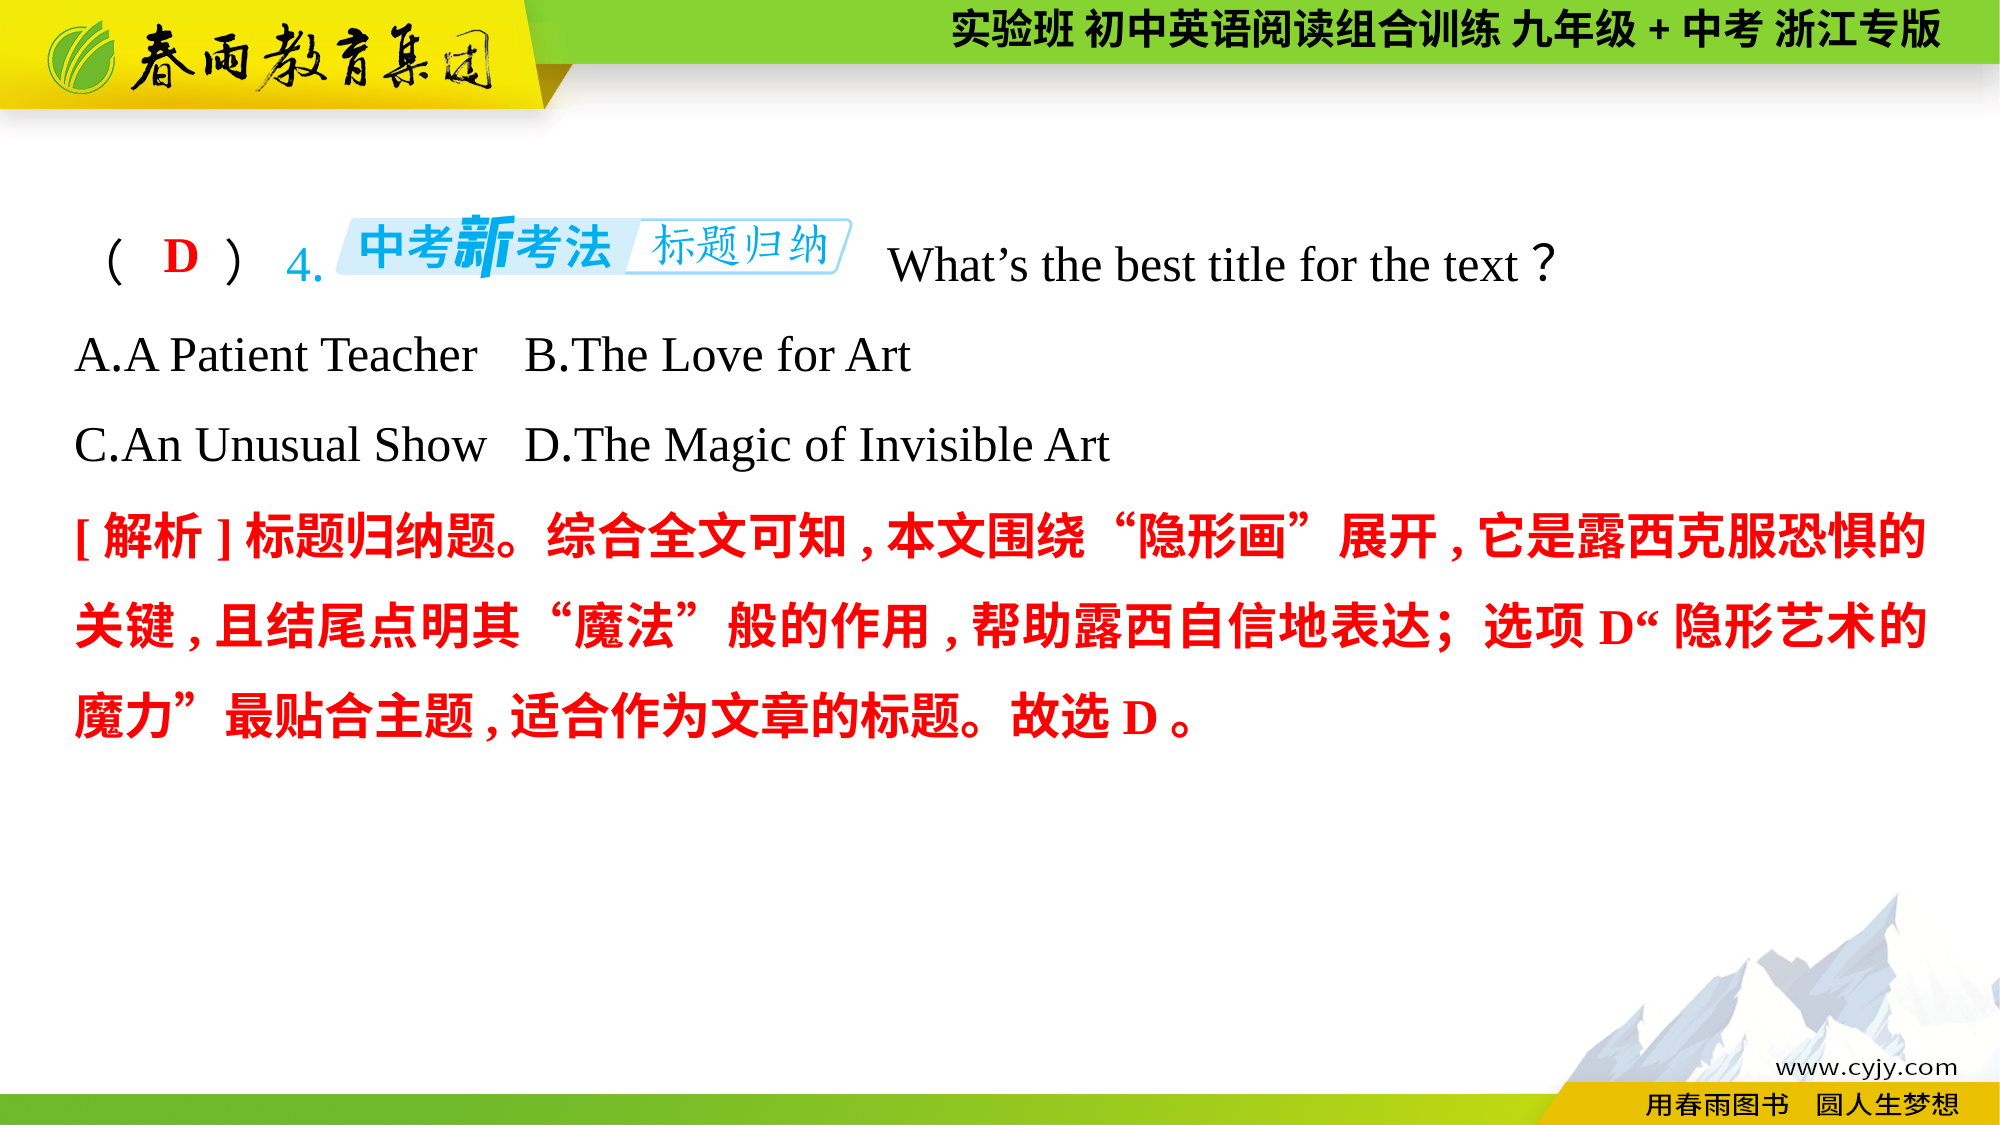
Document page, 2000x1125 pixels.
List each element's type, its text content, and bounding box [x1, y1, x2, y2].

text_box D [148, 215, 215, 291]
list （ ）4. What’s the best title for the text？ A.A Patient Teacher B.The Love for Art C.An Unusual Show D.The Magic of Invisible Art [59, 193, 1944, 466]
picture [0, 0, 2000, 1125]
text_box [解析]标题归纳题。综合全文可知,本文围绕“隐形画”展开,它是露西克服恐惧的关键,且结尾点明其“魔法”般的作用,帮助露西自信地表达；选项D“隐形艺术的魔力”最贴合主题,适合作为文章的标题。故选D。 [59, 466, 1944, 752]
